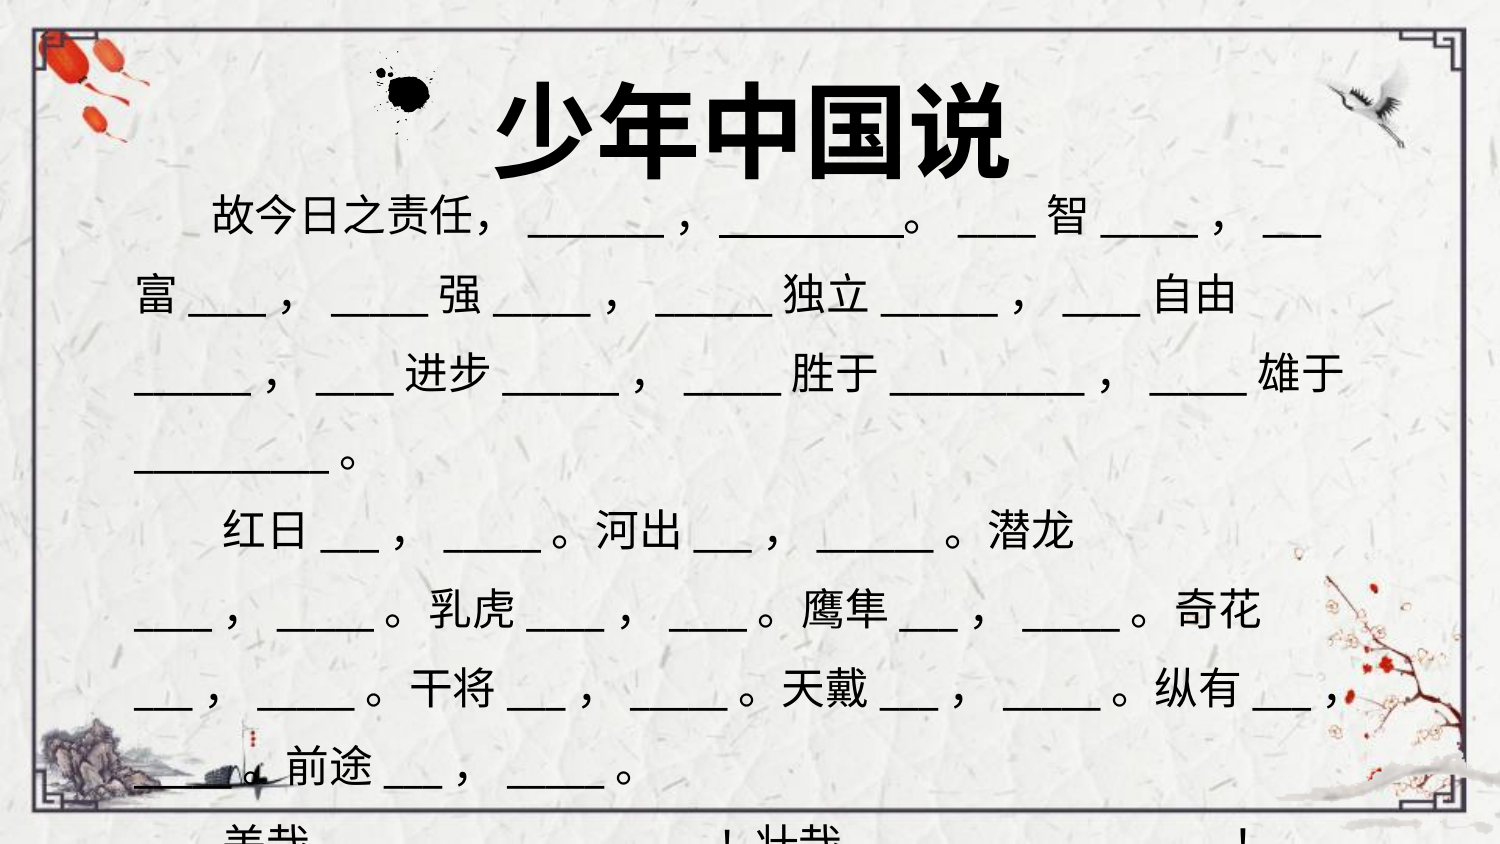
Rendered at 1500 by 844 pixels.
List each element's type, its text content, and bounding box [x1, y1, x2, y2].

text_box 故今日之责任，_______， 。____智_____，___富____，_____强_____，______独立______，____自由______，____进步______，_____胜于__________，_____雄于__________。 红日___，_____。河出___，______。潜龙____，_____。乳虎____，____。鹰隼___，_____。奇花___，_____。干将___，_____。天戴___，_____。纵有___，_____。前途___，_____。 美哉，_________，______! 壮哉,_______，________！ [122, 156, 1378, 844]
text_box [368, 51, 1094, 201]
picture [0, 0, 1500, 844]
